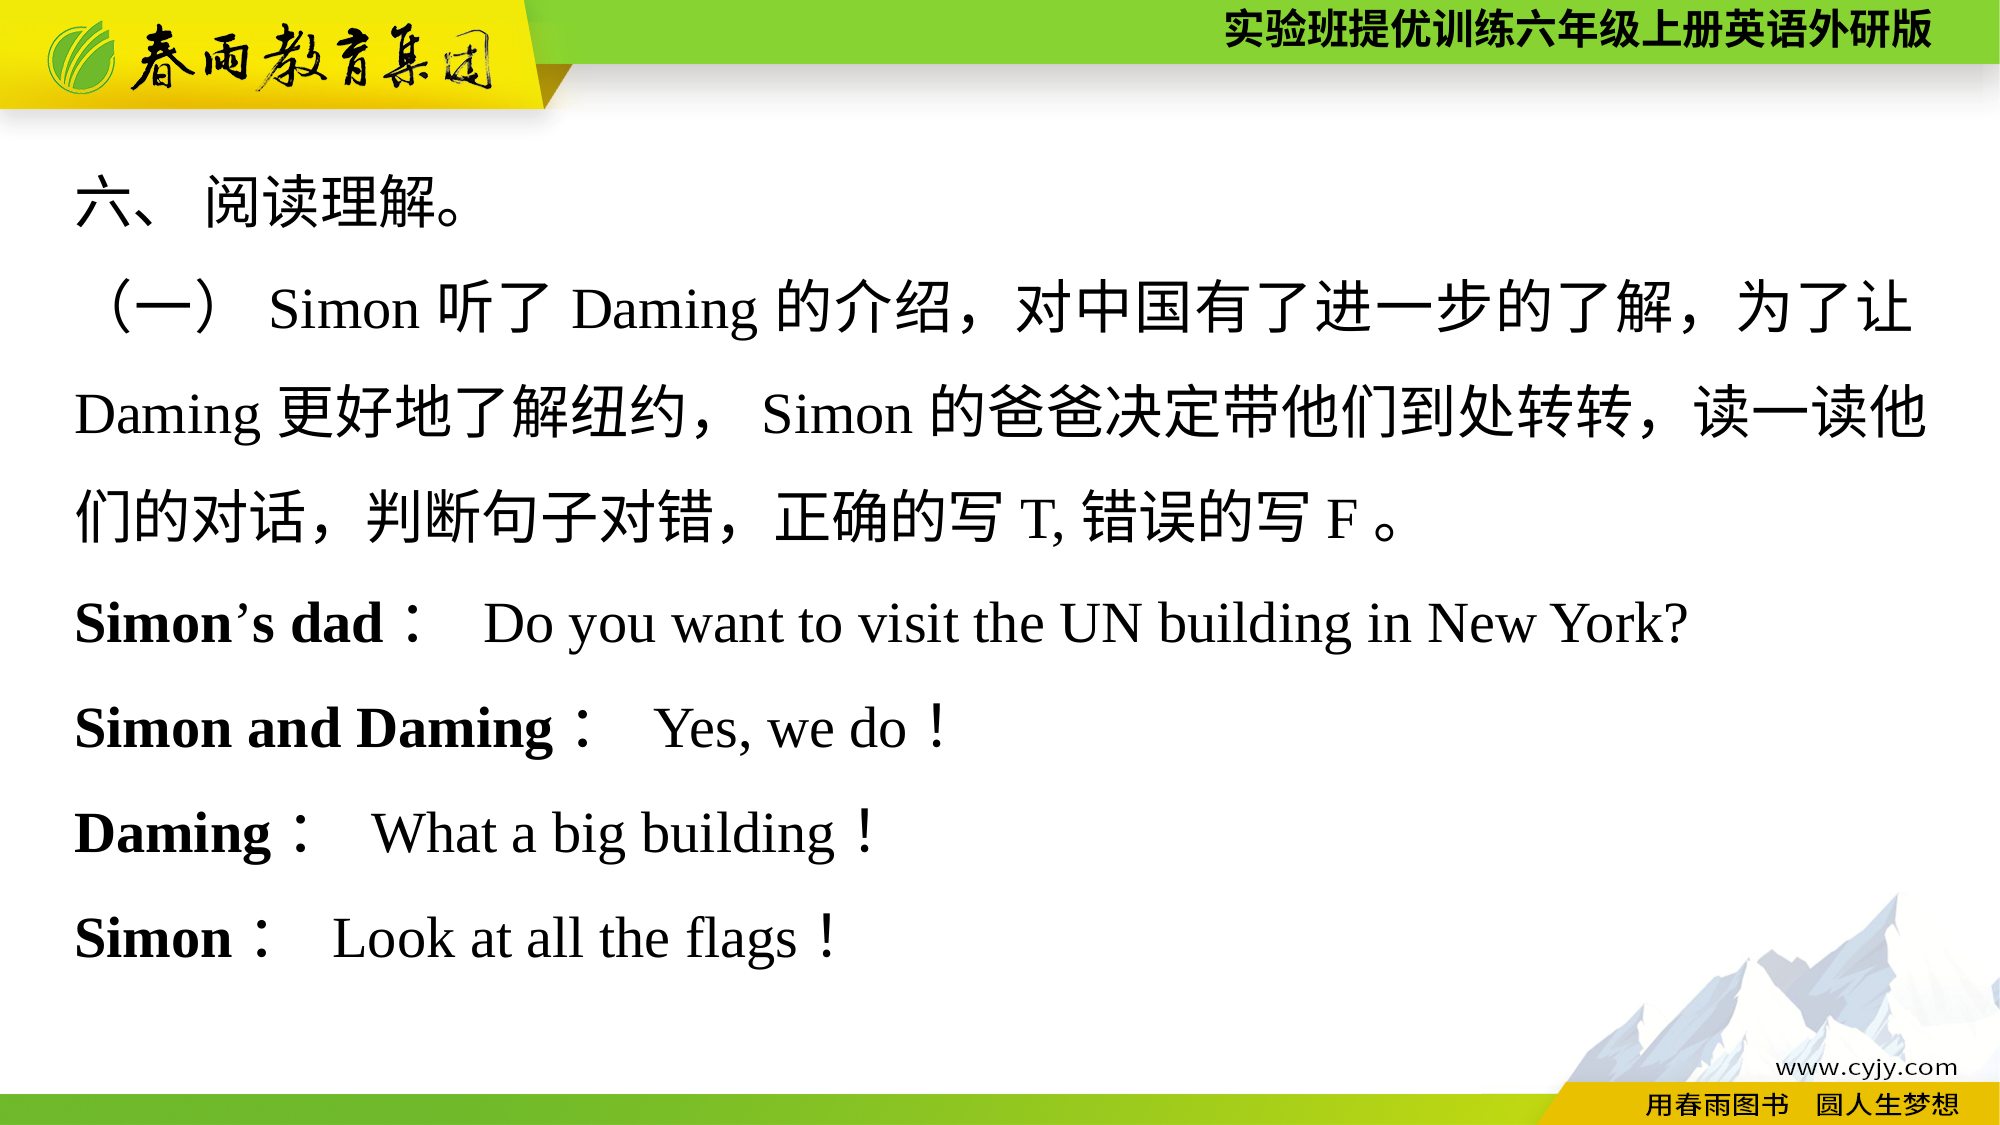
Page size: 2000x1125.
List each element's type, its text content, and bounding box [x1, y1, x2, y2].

list 六、 阅读理解。 （一）Simon听了Daming的介绍，对中国有了进一步的了解，为了让Daming更好地了解纽约，Simon的爸爸决定带他们到处转转，读一读他们的对话，判断句子对错，正确的写T,错误的写F。 Simon’s dad： Do you want to visit the UN building in New York? Simon and Daming： Yes, we do！ Daming： What a big building！ Simon： Look at all the flags！ [59, 122, 1944, 986]
picture [0, 0, 2000, 1125]
